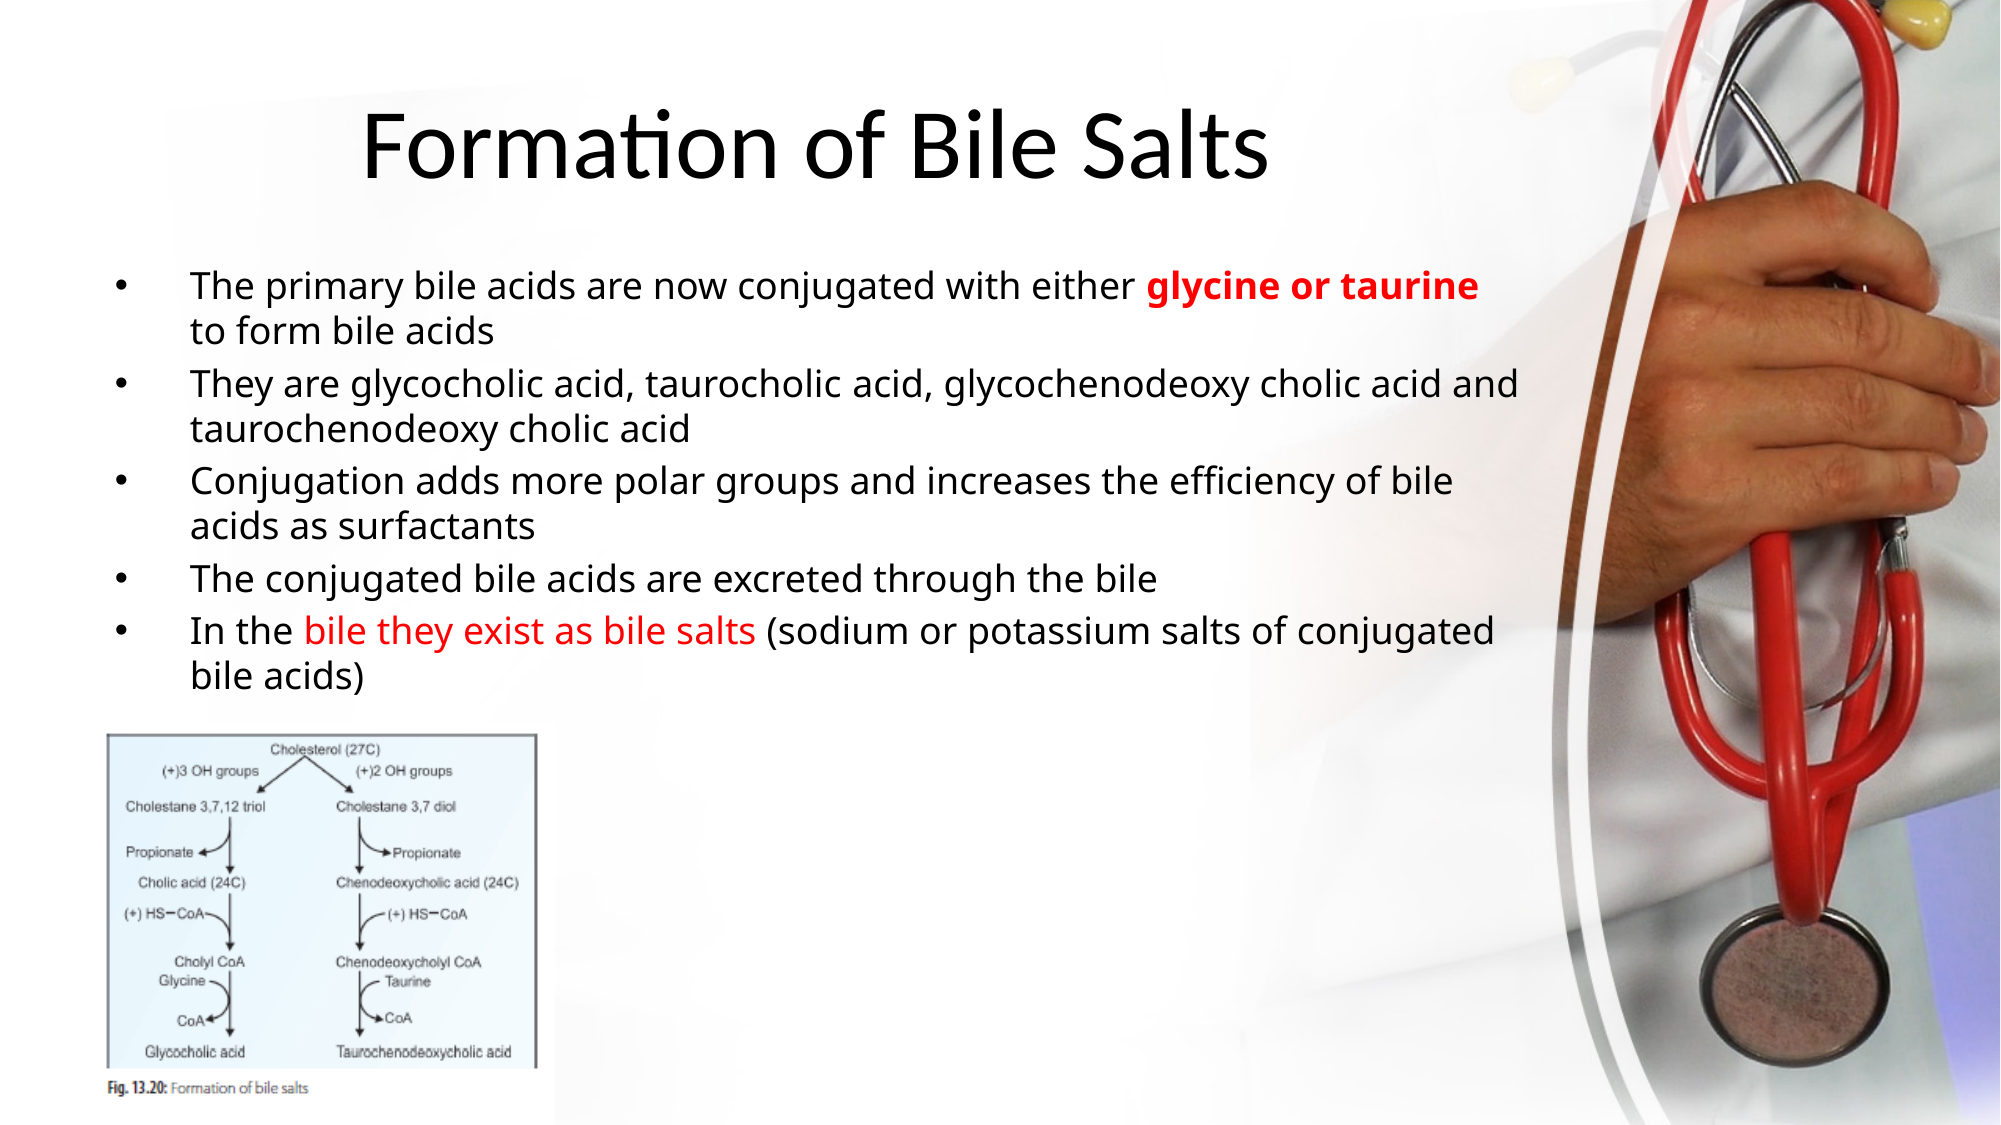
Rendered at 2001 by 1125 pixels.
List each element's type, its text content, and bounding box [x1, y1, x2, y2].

title Formation of Bile Salts [96, 55, 1537, 223]
picture [0, 0, 2001, 1125]
list The primary bile acids are now conjugated with either glycine or taurine to form bile acids They are glycocholic acid, taurocholic acid, glycochenodeoxy cholic acid and taurochenodeoxy cholic acid Conjugation adds more polar groups and increases the efficiency of bile acids as surfactants The conjugated bile acids are excreted through the bile In the bile they exist as bile salts (sodium or potassium salts of conjugated bile acids) [99, 254, 1537, 987]
